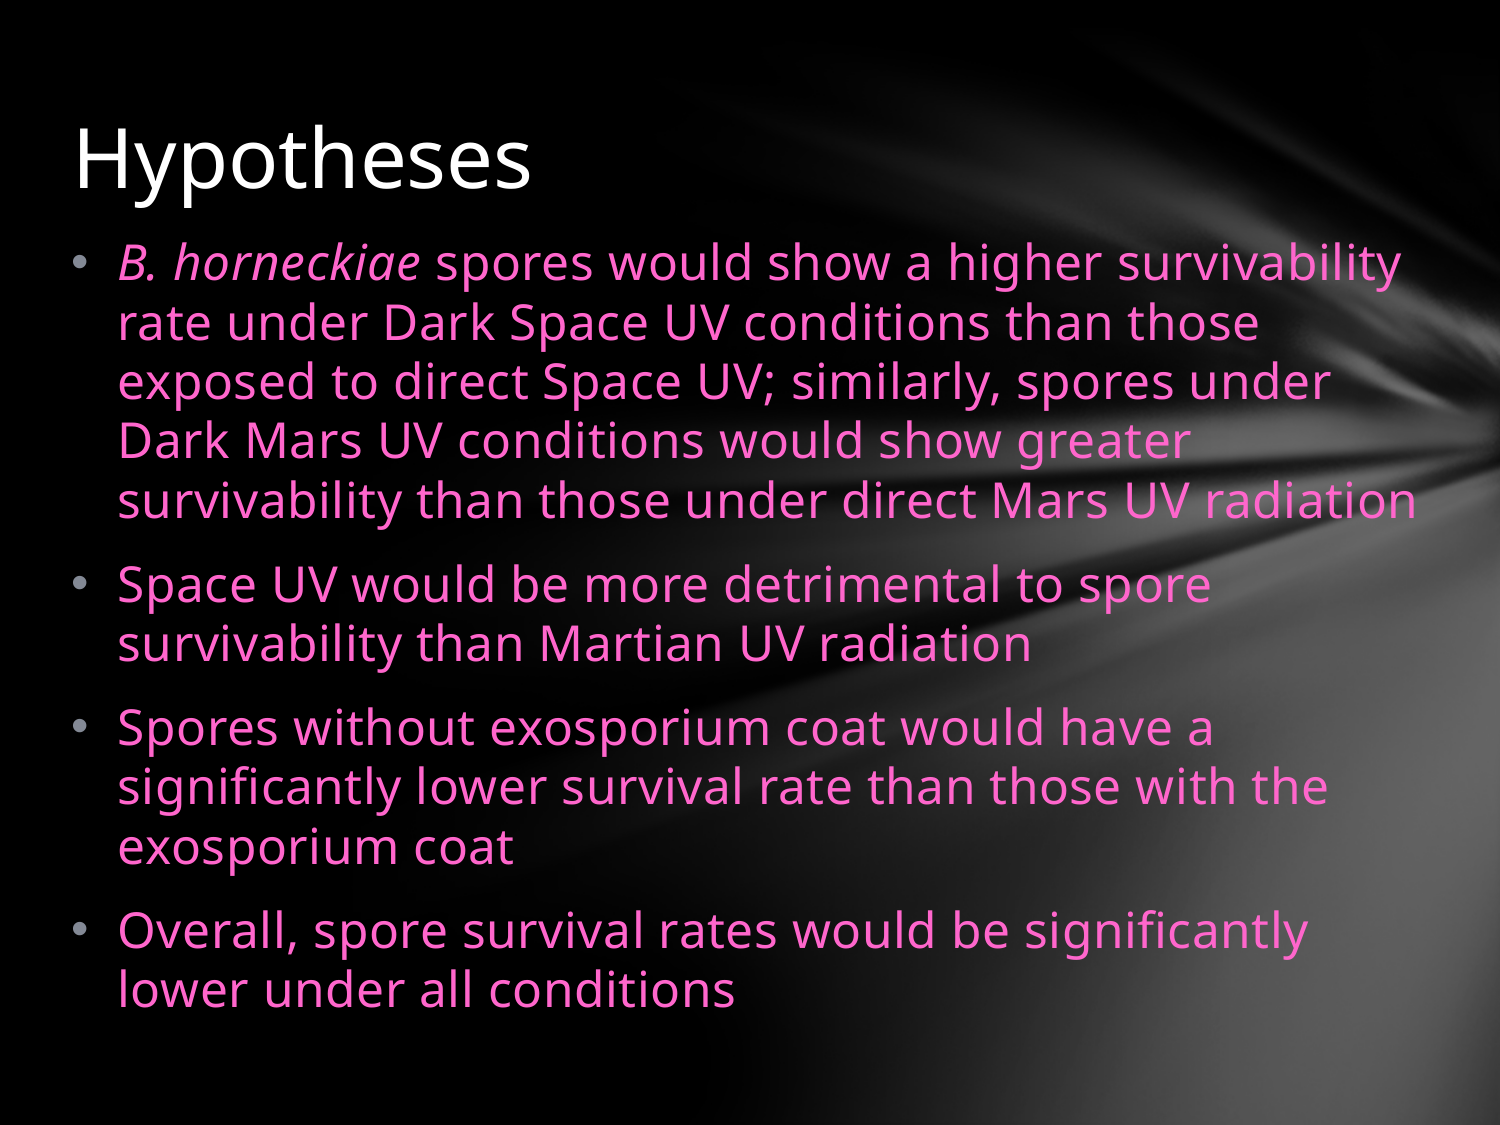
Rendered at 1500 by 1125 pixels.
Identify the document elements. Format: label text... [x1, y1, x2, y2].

title Hypotheses [57, 37, 1318, 213]
list B. horneckiae spores would show a higher survivability rate under Dark Space UV conditions than those exposed to direct Space UV; similarly, spores under Dark Mars UV conditions would show greater survivability than those under direct Mars UV radiation Space UV would be more detrimental to spore survivability than Martian UV radiation Spores without exosporium coat would have a significantly lower survival rate than those with the exosporium coat Overall, spore survival rates would be significantly lower under all conditions [55, 223, 1438, 1038]
